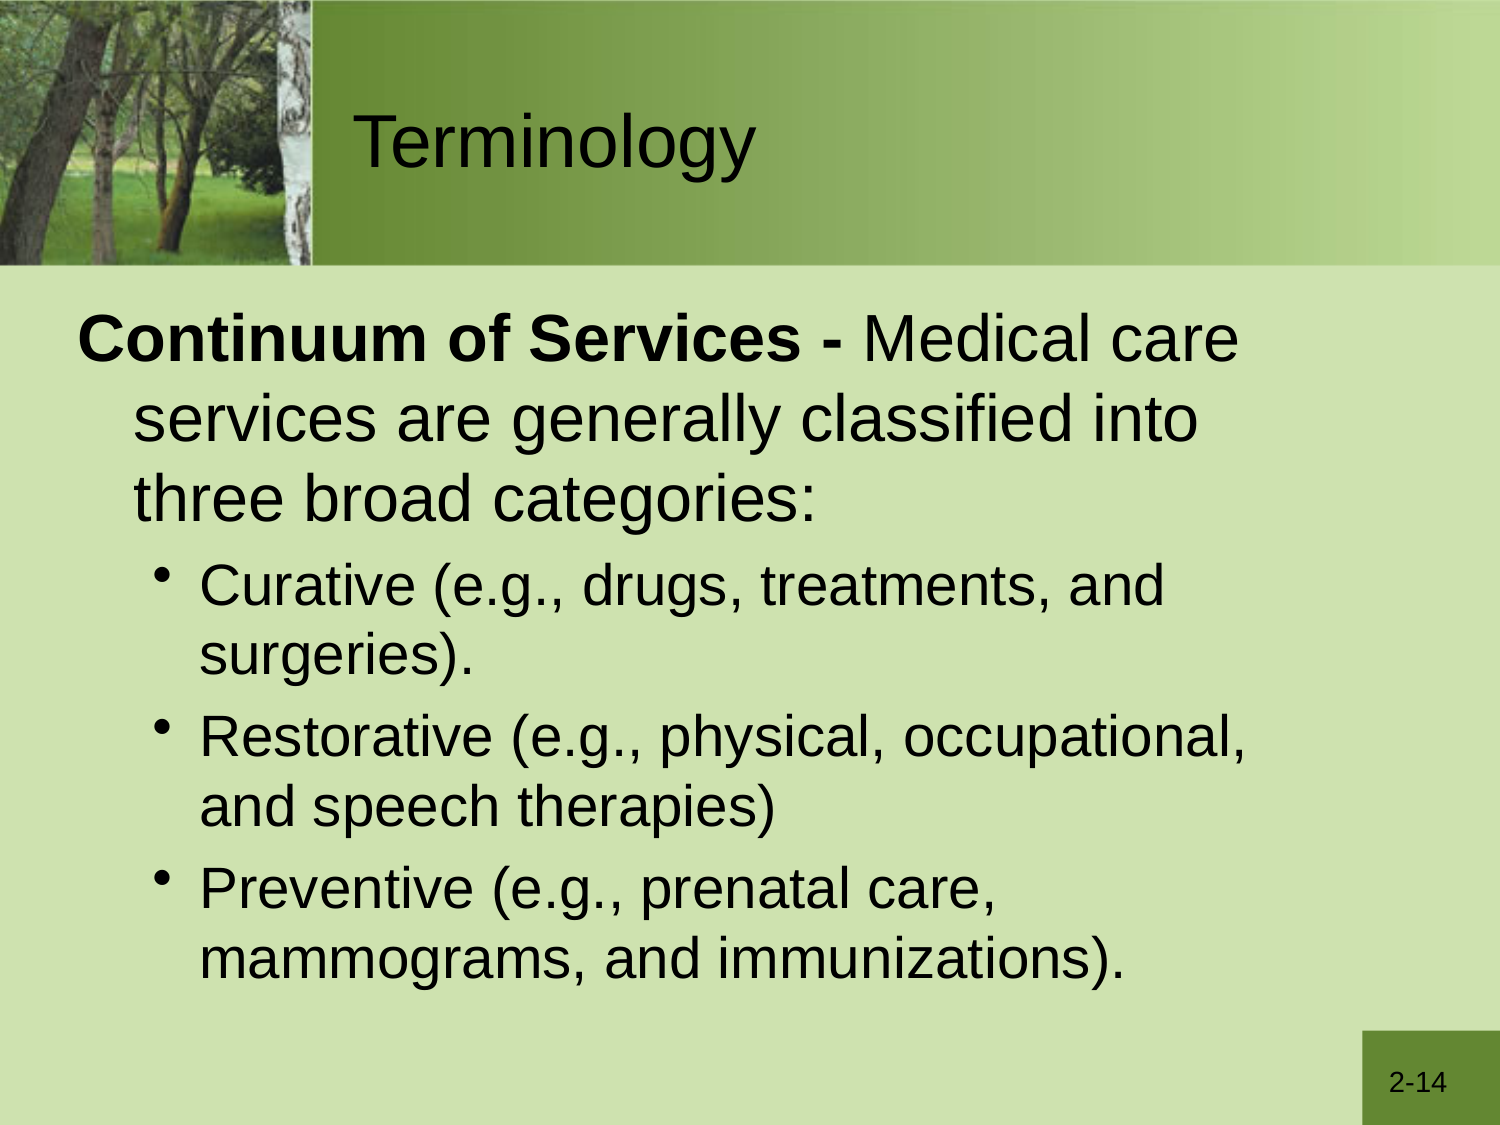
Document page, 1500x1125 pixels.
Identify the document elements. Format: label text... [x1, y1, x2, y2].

list Continuum of Services - Medical care services are generally classified into three broad categories: Cura­tive (e.g., drugs, treatments, and surgeries). Restorative (e.g., physical, occupational, and speech therapies) Preventive (e.g., prenatal care, mammograms, and immu­nizations). [62, 287, 1375, 1000]
slide_number 2-14 [1149, 1031, 1463, 1107]
title Terminology [337, 24, 1438, 250]
picture [0, 0, 1500, 1125]
